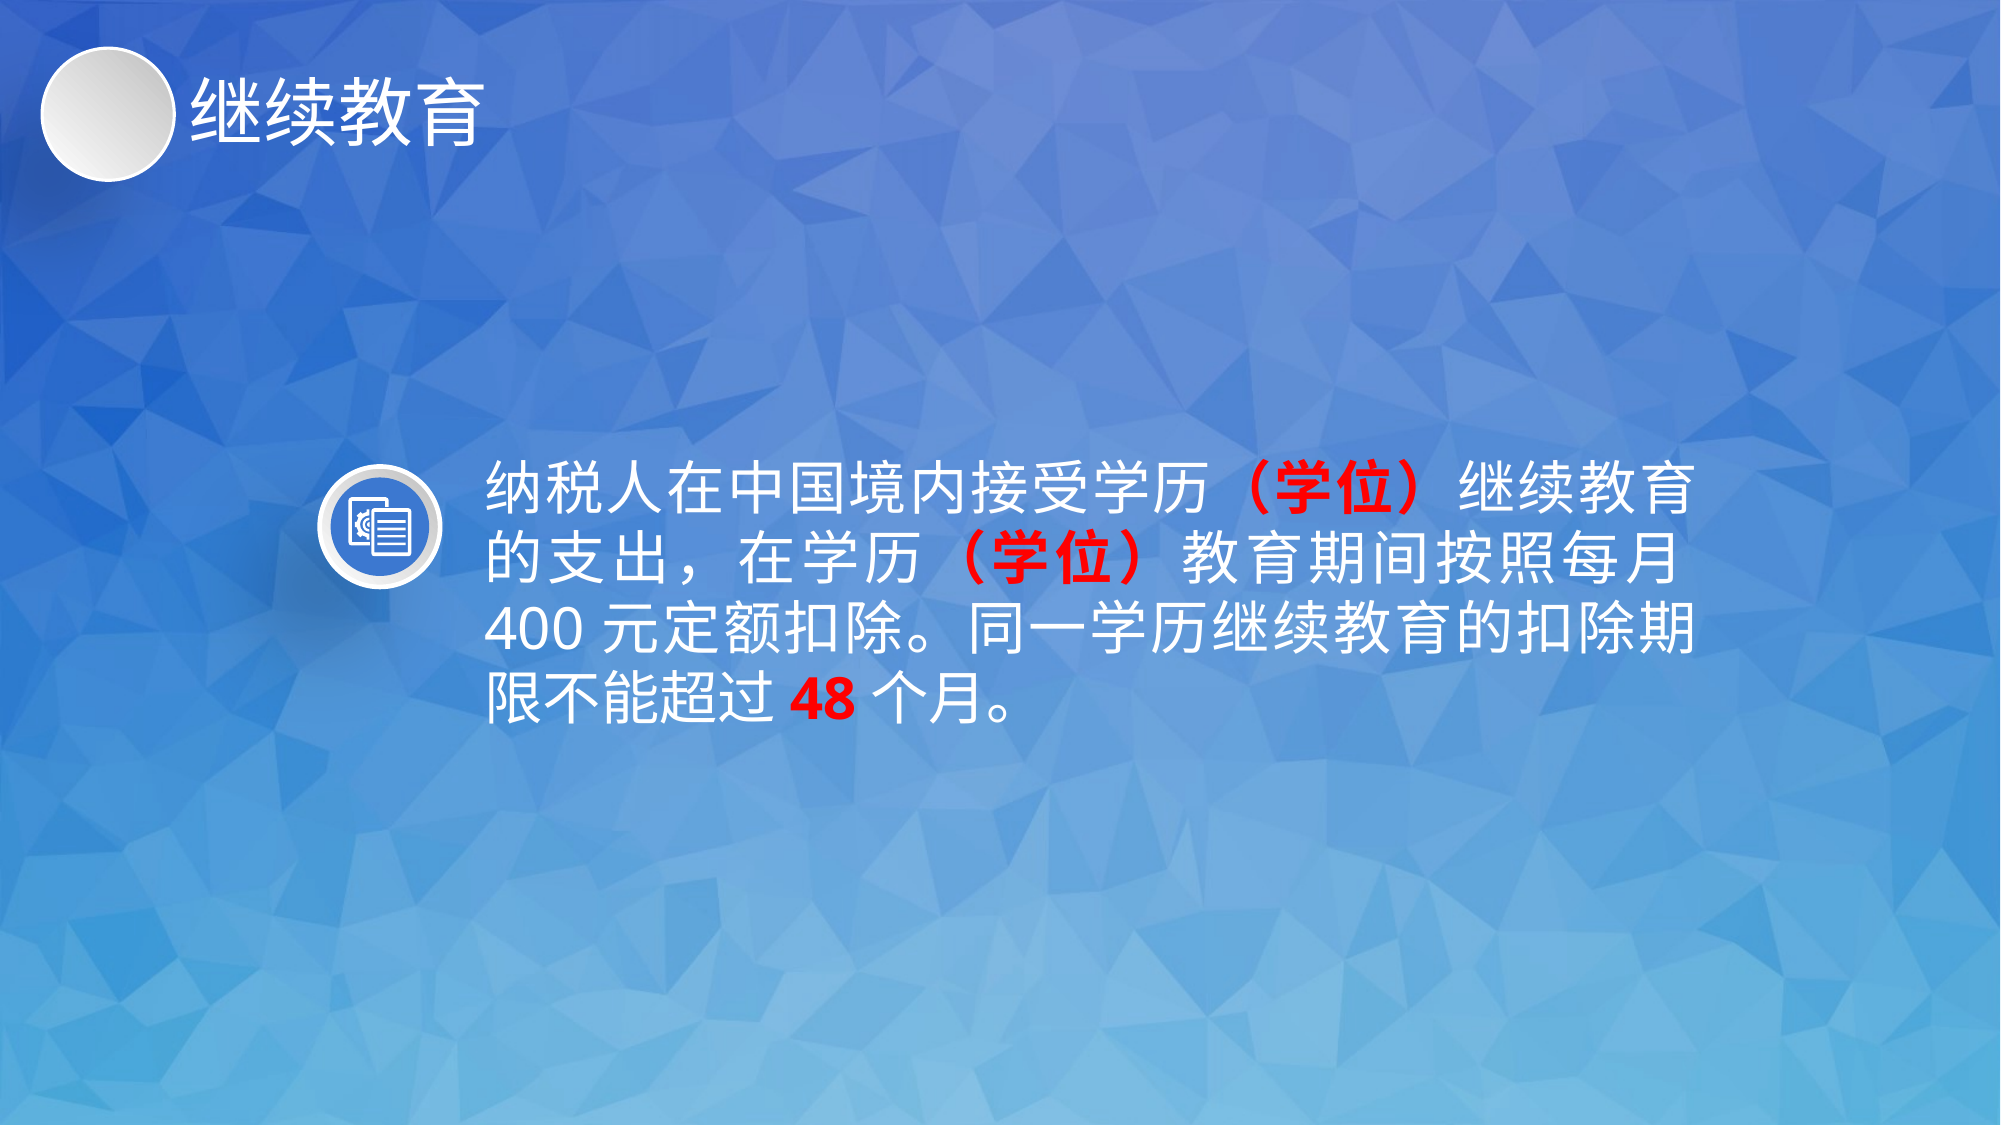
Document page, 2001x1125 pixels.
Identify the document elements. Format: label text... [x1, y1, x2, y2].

text_box 纳税人在中国境内接受学历（学位）继续教育的支出，在学历（学位）教育期间按照每月400元定额扣除。同一学历继续教育的扣除期限不能超过48个月。 [469, 443, 1713, 739]
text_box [319, 466, 441, 587]
picture [0, 0, 2001, 1125]
text_box 继续教育 [174, 67, 520, 161]
text_box [41, 47, 176, 182]
